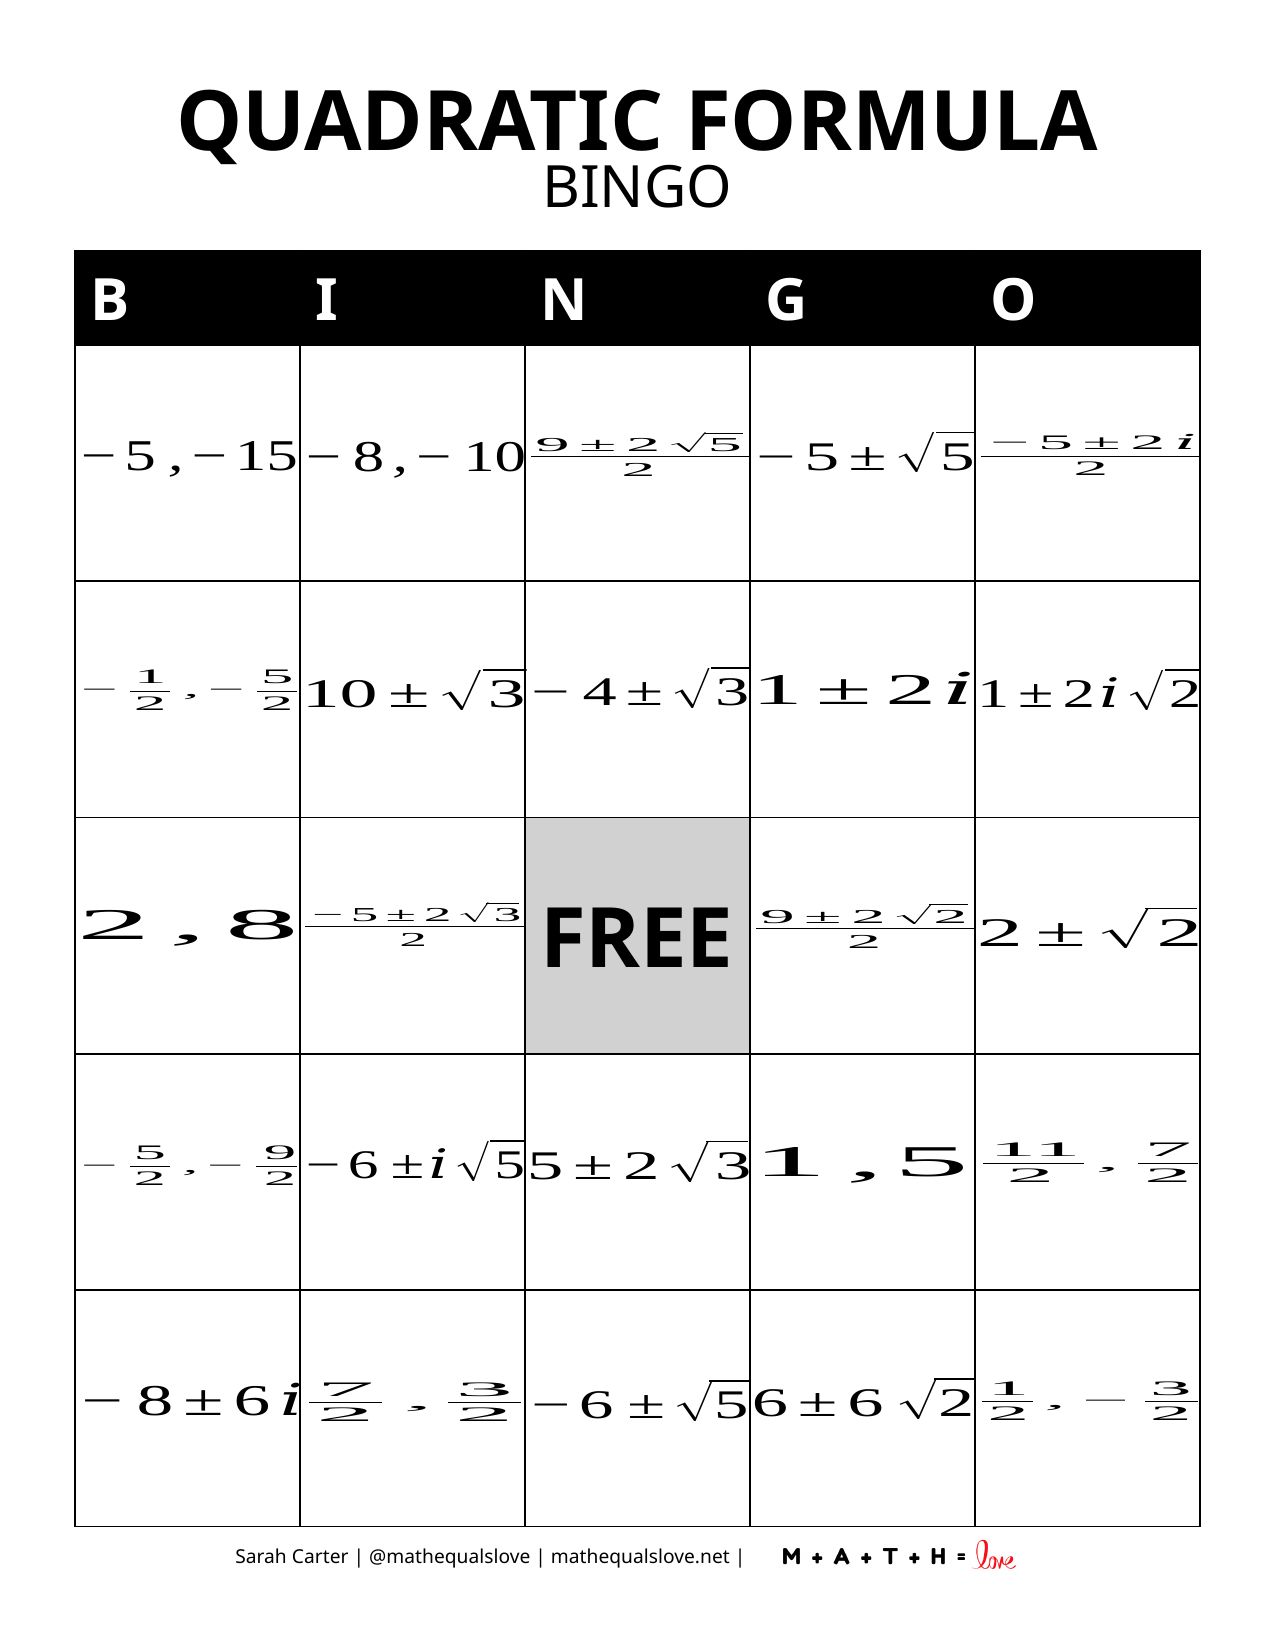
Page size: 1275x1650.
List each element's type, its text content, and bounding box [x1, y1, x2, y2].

table_cell [751, 1291, 974, 1526]
table_cell [751, 1055, 974, 1289]
table_cell [526, 346, 749, 580]
table_cell [526, 1291, 749, 1526]
table_cell [301, 346, 524, 580]
table_cell [976, 1291, 1199, 1526]
table_cell [976, 582, 1199, 817]
table_cell [751, 582, 974, 817]
table_cell [976, 1055, 1199, 1289]
table_cell [976, 818, 1199, 1053]
table_cell [301, 582, 524, 817]
table_cell [976, 346, 1199, 580]
table_header I [301, 251, 524, 344]
table_cell FREE [526, 818, 749, 1053]
table_header B [76, 251, 299, 344]
table_cell [76, 1291, 299, 1526]
table_cell [526, 1055, 749, 1289]
table_cell [76, 1055, 299, 1289]
text_box QUADRATIC FORMULA [74, 59, 1200, 175]
table_cell [76, 582, 299, 817]
table_cell [751, 818, 974, 1053]
table_header N [526, 251, 749, 344]
table_cell [301, 1291, 524, 1526]
table_cell [301, 1055, 524, 1289]
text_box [220, 1535, 1055, 1576]
table_cell [526, 582, 749, 817]
table_cell [751, 346, 974, 580]
table_cell [76, 818, 299, 1053]
table_cell [301, 818, 524, 1053]
table_header O [976, 251, 1199, 344]
text_box BINGO [74, 175, 1200, 226]
table_cell [76, 346, 299, 580]
table_header G [751, 251, 974, 344]
